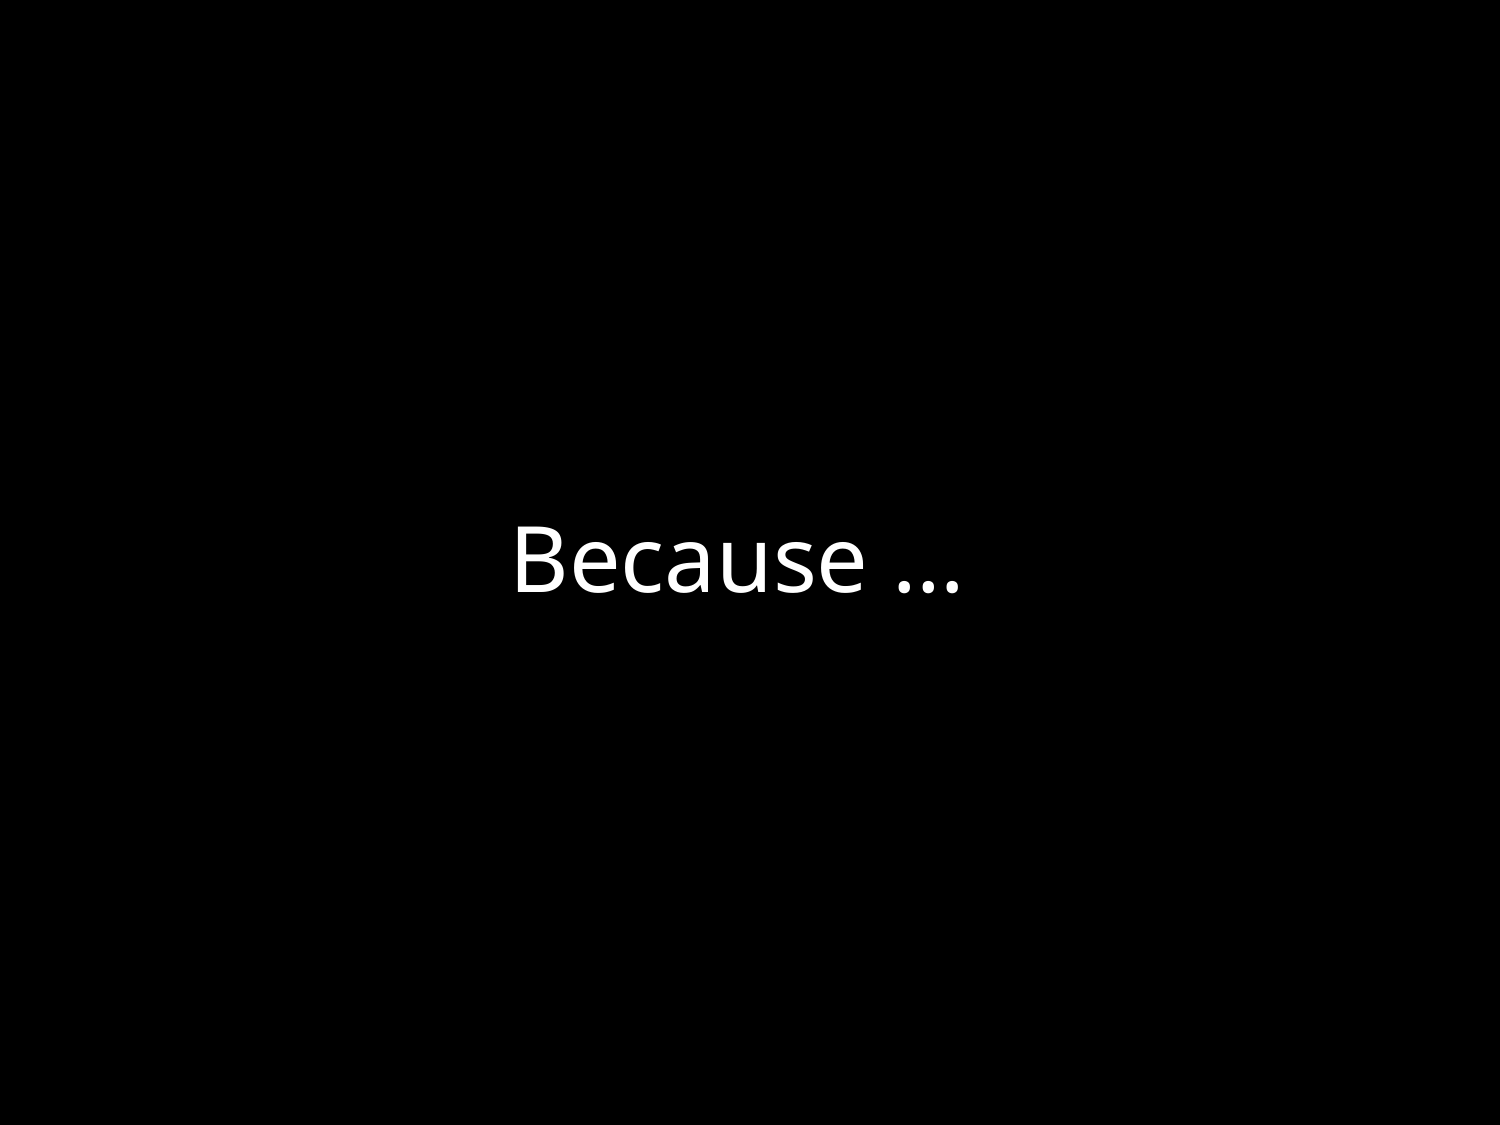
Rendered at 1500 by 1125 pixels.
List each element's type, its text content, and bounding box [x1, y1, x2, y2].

title Because … [62, 462, 1413, 650]
